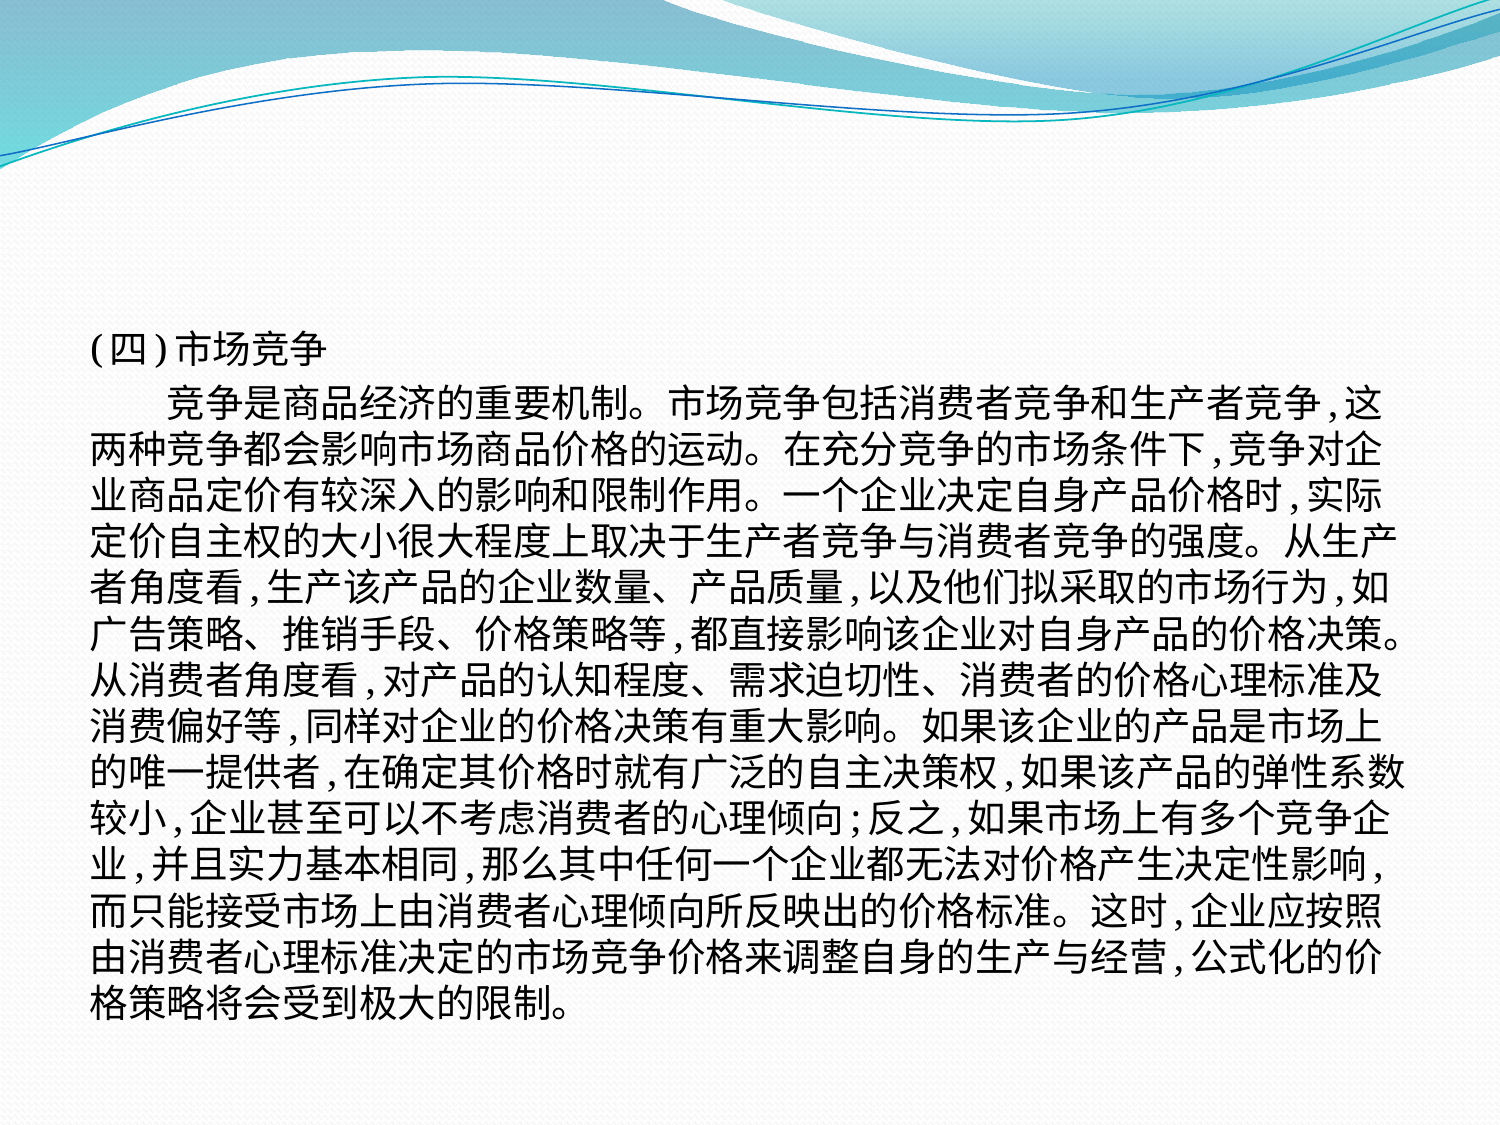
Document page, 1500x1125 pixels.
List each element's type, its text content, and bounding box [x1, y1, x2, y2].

list (四)市场竞争 竞争是商品经济的重要机制。市场竞争包括消费者竞争和生产者竞争,这两种竞争都会影响市场商品价格的运动。在充分竞争的市场条件下,竞争对企业商品定价有较深入的影响和限制作用。一个企业决定自身产品价格时,实际定价自主权的大小很大程度上取决于生产者竞争与消费者竞争的强度。从生产者角度看,生产该产品的企业数量、产品质量,以及他们拟采取的市场行为,如广告策略、推销手段、价格策略等,都直接影响该企业对自身产品的价格决策。从消费者角度看,对产品的认知程度、需求迫切性、消费者的价格心理标准及消费偏好等,同样对企业的价格决策有重大影响。如果该企业的产品是市场上的唯一提供者,在确定其价格时就有广泛的自主决策权,如果该产品的弹性系数较小,企业甚至可以不考虑消费者的心理倾向;反之,如果市场上有多个竞争企业,并且实力基本相同,那么其中任何一个企业都无法对价格产生决定性影响,而只能接受市场上由消费者心理倾向所反映出的价格标准。这时,企业应按照由消费者心理标准决定的市场竞争价格来调整自身的生产与经营,公式化的价格策略将会受到极大的限制。 [75, 317, 1425, 1038]
